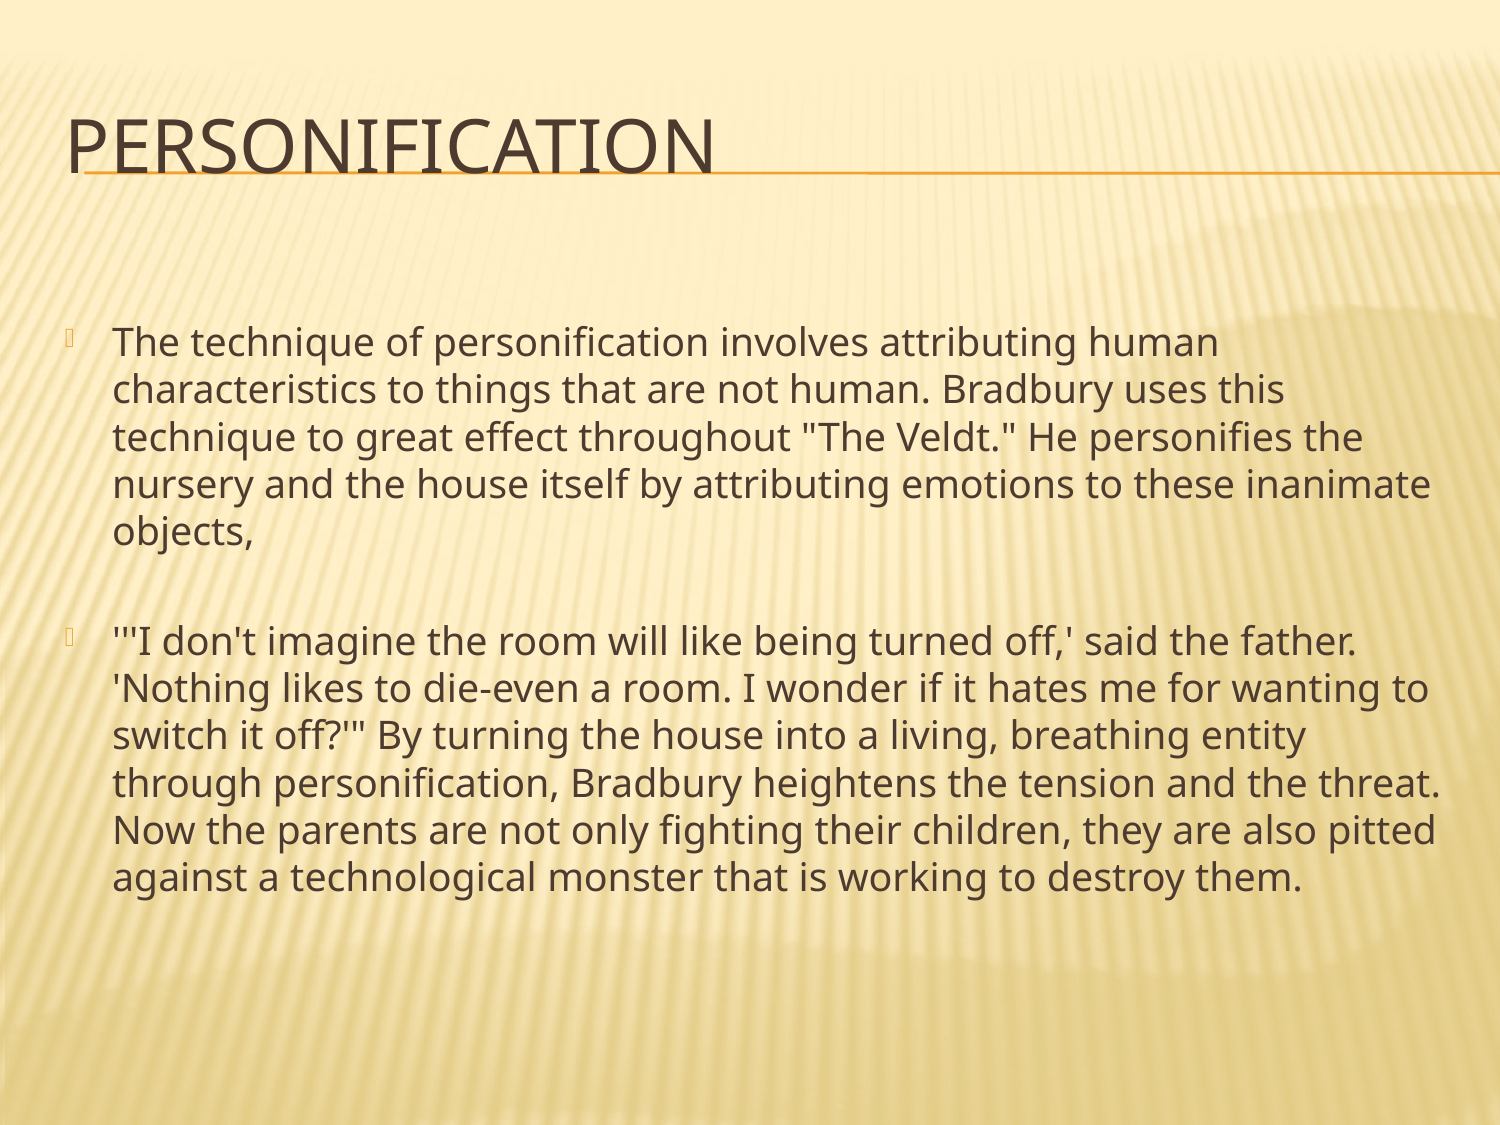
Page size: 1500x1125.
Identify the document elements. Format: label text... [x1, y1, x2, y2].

title Personification [50, 75, 1475, 213]
list The technique of personification involves attributing human characteristics to things that are not human. Bradbury uses this technique to great effect throughout "The Veldt." He personifies the nursery and the house itself by attributing emotions to these inanimate objects, '''I don't imagine the room will like being turned off,' said the father. 'Nothing likes to die-even a room. I wonder if it hates me for wanting to switch it off?'" By turning the house into a living, breathing entity through personification, Bradbury heightens the tension and the threat. Now the parents are not only fighting their children, they are also pitted against a technological monster that is working to destroy them. [50, 254, 1475, 998]
